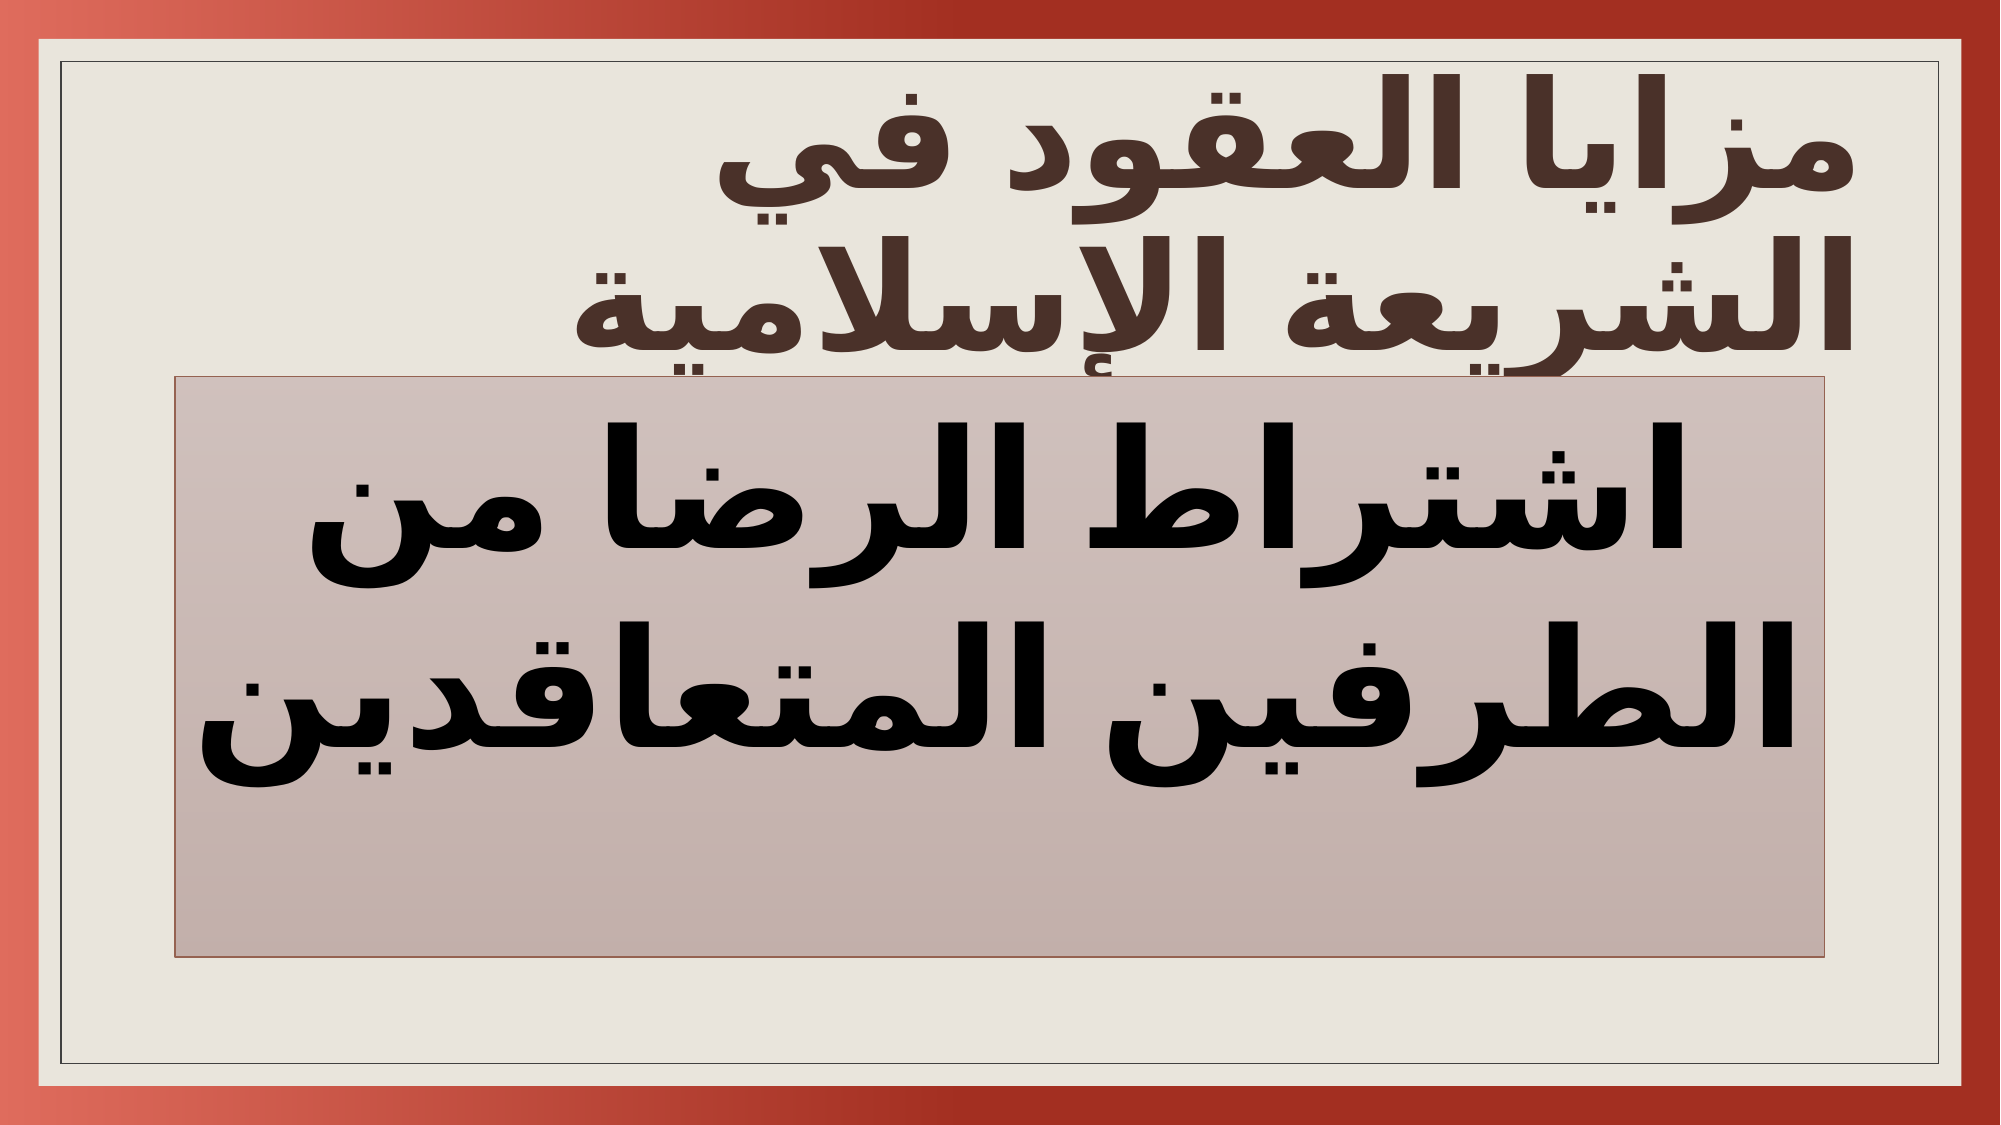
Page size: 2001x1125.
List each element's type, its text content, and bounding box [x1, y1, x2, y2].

title مزايا العقود في الشريعة الإسلامية [99, 92, 1881, 349]
list اشتراط الرضا من الطرفين المتعاقدين [174, 376, 1825, 958]
